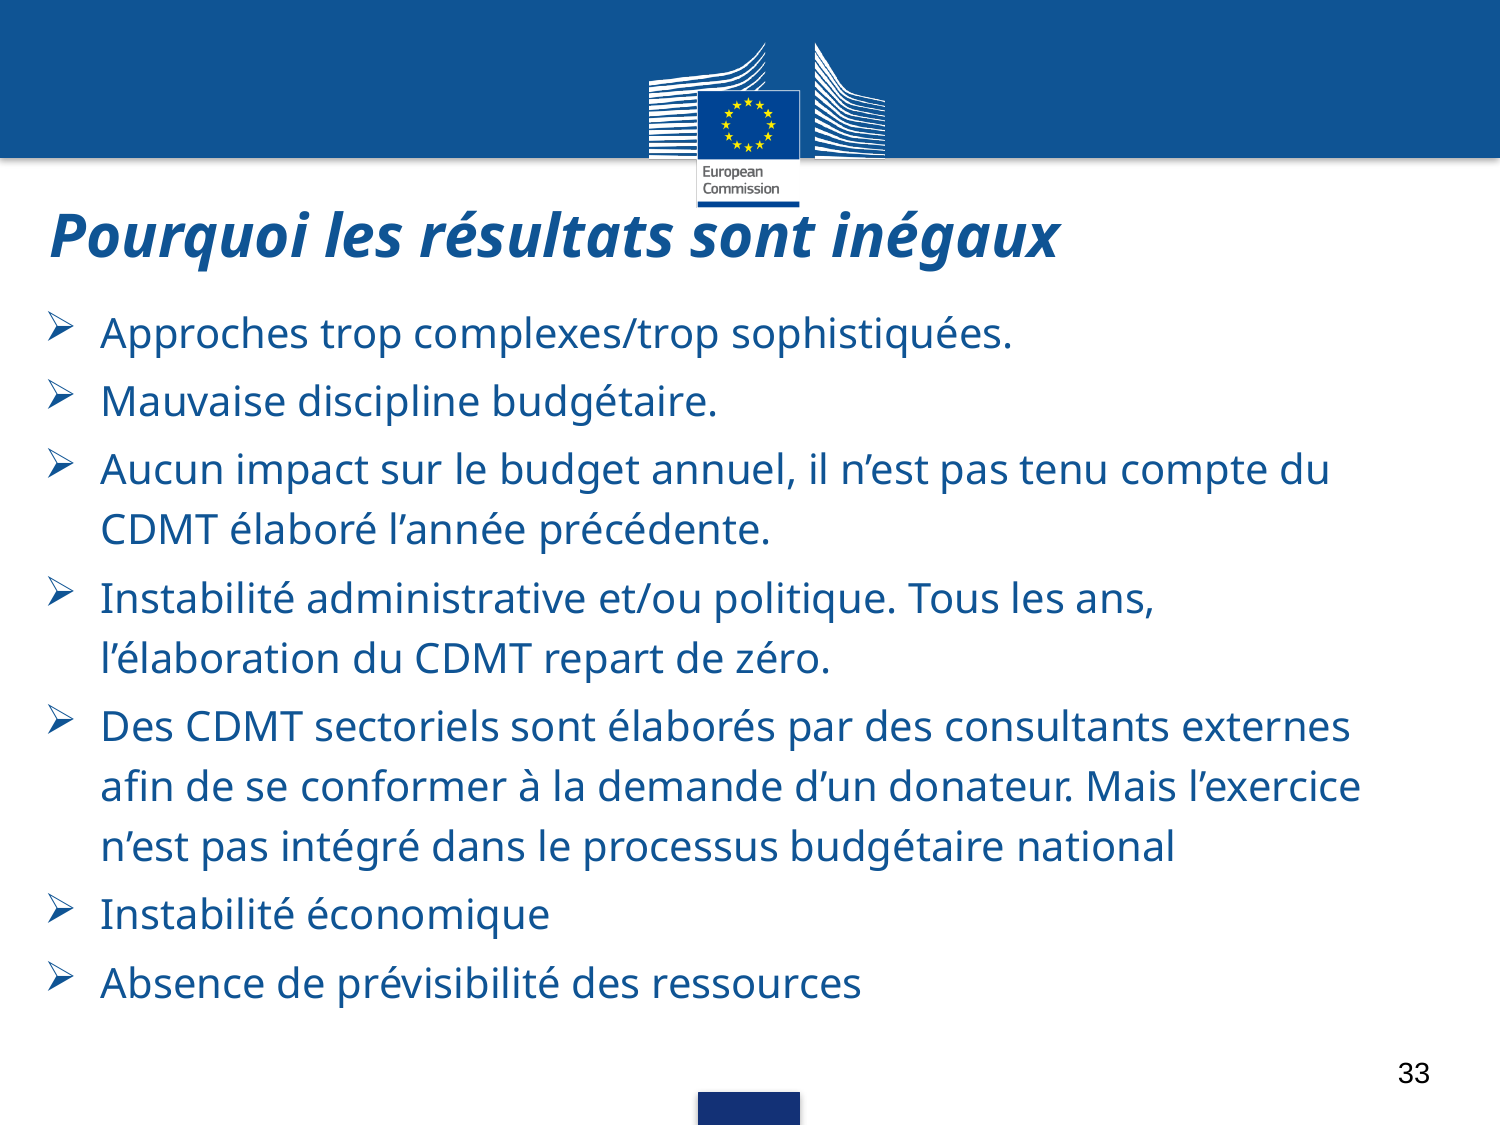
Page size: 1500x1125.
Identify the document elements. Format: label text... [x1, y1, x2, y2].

slide_number 33 [1382, 1046, 1500, 1125]
picture [649, 42, 885, 191]
list Approches trop complexes/trop sophistiquées. Mauvaise discipline budgétaire. Aucun impact sur le budget annuel, il n’est pas tenu compte du CDMT élaboré l’année précédente. Instabilité administrative et/ou politique. Tous les ans, l’élaboration du CDMT repart de zéro. Des CDMT sectoriels sont élaborés par des consultants externes afin de se conformer à la demande d’un donateur. Mais l’exercice n’est pas intégré dans le processus budgétaire national Instabilité économique Absence de prévisibilité des ressources [29, 288, 1390, 1018]
text_box Pourquoi les résultats sont inégaux [34, 191, 1488, 274]
